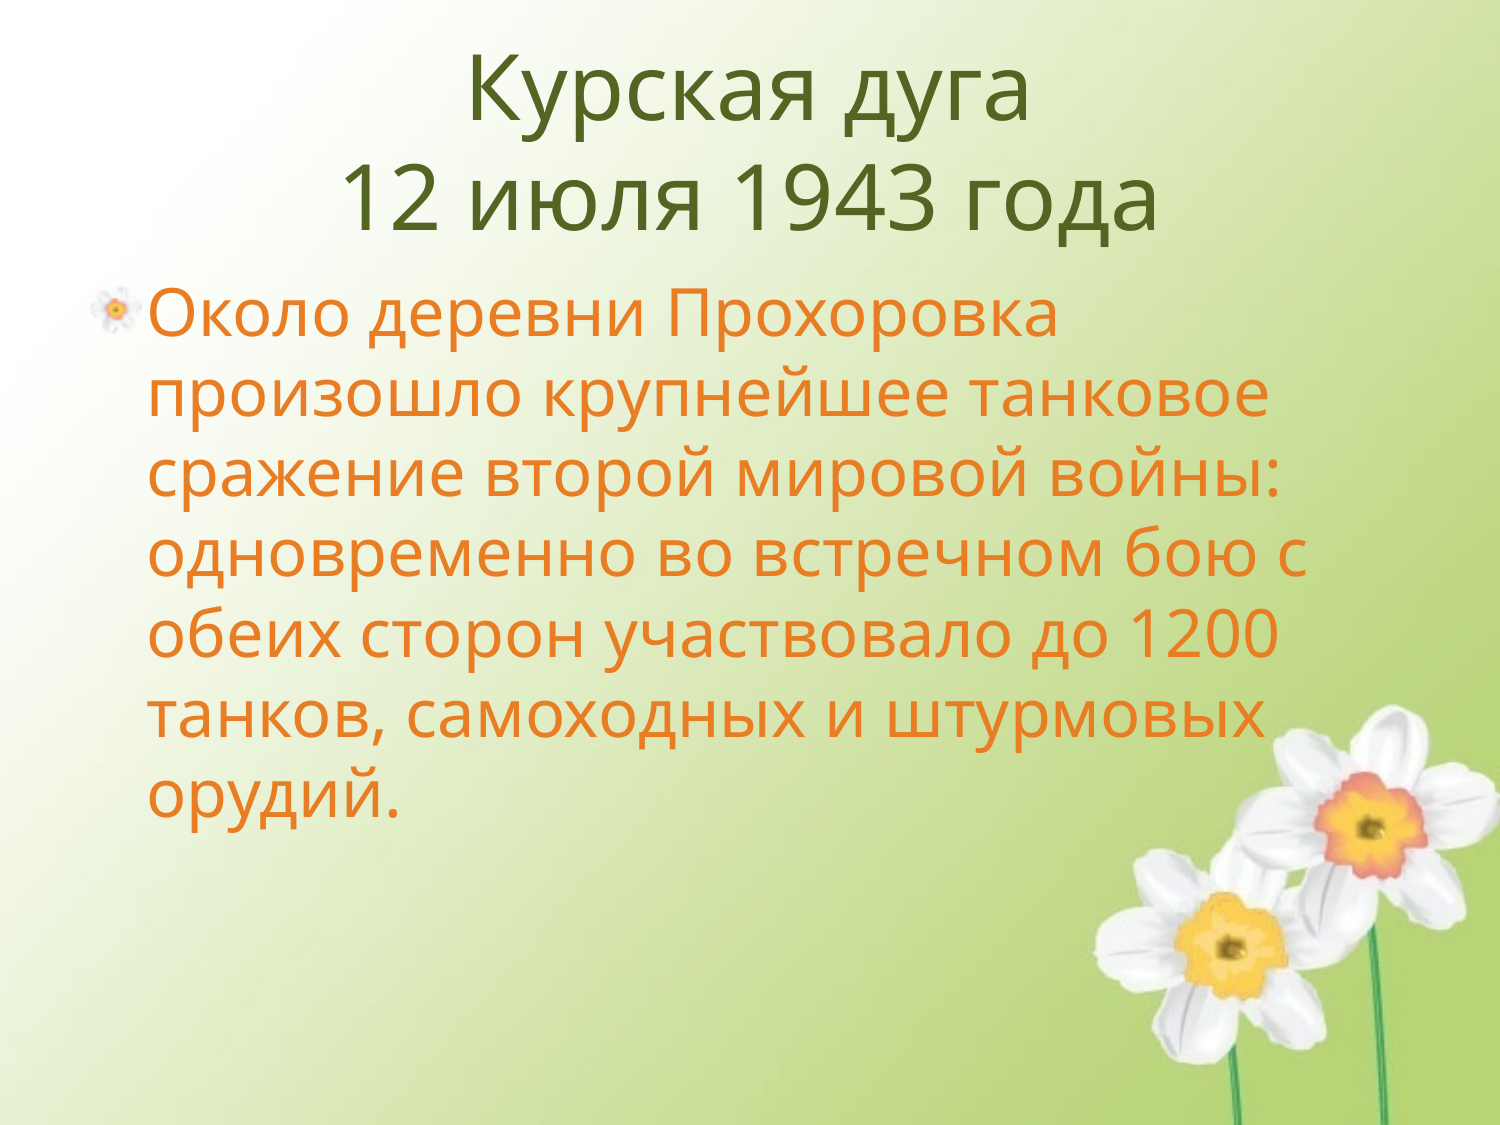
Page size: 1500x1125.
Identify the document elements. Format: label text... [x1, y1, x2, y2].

title Курская дуга 12 июля 1943 года [75, 45, 1425, 233]
picture [0, 0, 1500, 1125]
list Около деревни Прохоровка произошло крупнейшее танковое сражение второй мировой войны: одновременно во встречном бою с обеих сторон участвовало до 1200 танков, самоходных и штурмовых орудий. [75, 262, 1425, 1005]
